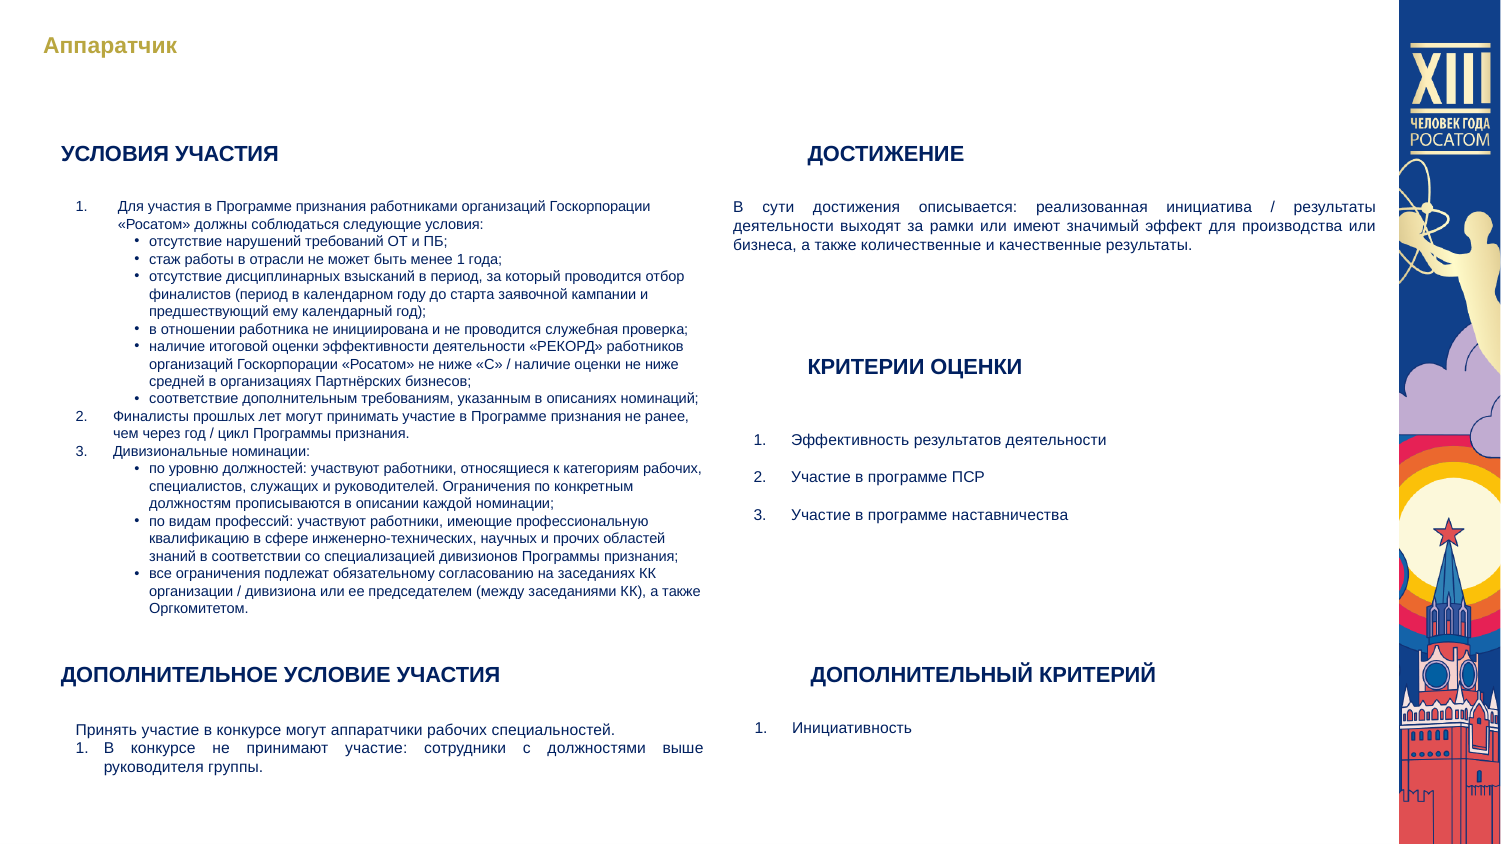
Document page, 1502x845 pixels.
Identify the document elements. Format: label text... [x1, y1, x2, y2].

text_box КРИТЕРИИ ОЦЕНКИ [807, 339, 1158, 381]
text_box Принять участие в конкурсе могут аппаратчики рабочих специальностей. В конкурсе не принимают участие: сотрудники с должностями выше руководителя группы. [60, 712, 719, 784]
text_box ДОСТИЖЕНИЕ [807, 126, 1158, 168]
text_box Инициативность [739, 710, 1391, 782]
text_box ДОПОЛНИТЕЛЬНЫЙ КРИТЕРИЙ [810, 647, 1303, 707]
picture [0, 0, 1501, 844]
text_box Аппаратчик [28, 23, 1402, 66]
text_box Для участия в Программе признания работниками организаций Госкорпорации «Росатом» должны соблюдаться следующие условия: отсутствие нарушений требований ОТ и ПБ; стаж работы в отрасли не может быть менее 1 года; отсутствие дисциплинарных взысканий в период, за который проводится отбор финалистов (период в календарном году до старта заявочной кампании и предшествующий ему календарный год); в отношении работника не инициирована и не проводится служебная проверка; наличие итоговой оценки эффективности деятельности «РЕКОРД» работников организаций Госкорпорации «Росатом» не ниже «С» / наличие оценки не ниже средней в организациях Партнёрских бизнесов; соответствие дополнительным требованиям, указанным в описаниях номинаций; Финалисты прошлых лет могут принимать участие в Программе признания не ранее, чем через год / цикл Программы признания. Дивизиональные номинации: по уровню должностей: участвуют работники, относящиеся к категориям рабочих, специалистов, служащих и руководителей. Ограничения по конкретным должностям прописываются в описании каждой номинации; по видам профессий: участвуют работники, имеющие профессиональную квалификацию в сфере инженерно-технических, научных и прочих областей знаний в соответствии со специализацией дивизионов Программы признания; все ограничения подлежат обязательному согласованию на заседаниях КК организации / дивизиона или ее председателем (между заседаниями КК), а также Оргкомитетом. [60, 189, 727, 625]
text_box Эффективность результатов деятельности Участие в программе ПСР Участие в программе наставничества [738, 422, 1390, 531]
text_box УСЛОВИЯ УЧАСТИЯ [60, 126, 411, 169]
text_box ДОПОЛНИТЕЛЬНОЕ УСЛОВИЕ УЧАСТИЯ [60, 647, 652, 689]
text_box В сути достижения описывается: реализованная инициатива / результаты деятельности выходят за рамки или имеют значимый эффект для производства или бизнеса, а также количественные и качественные результаты. [718, 189, 1391, 261]
